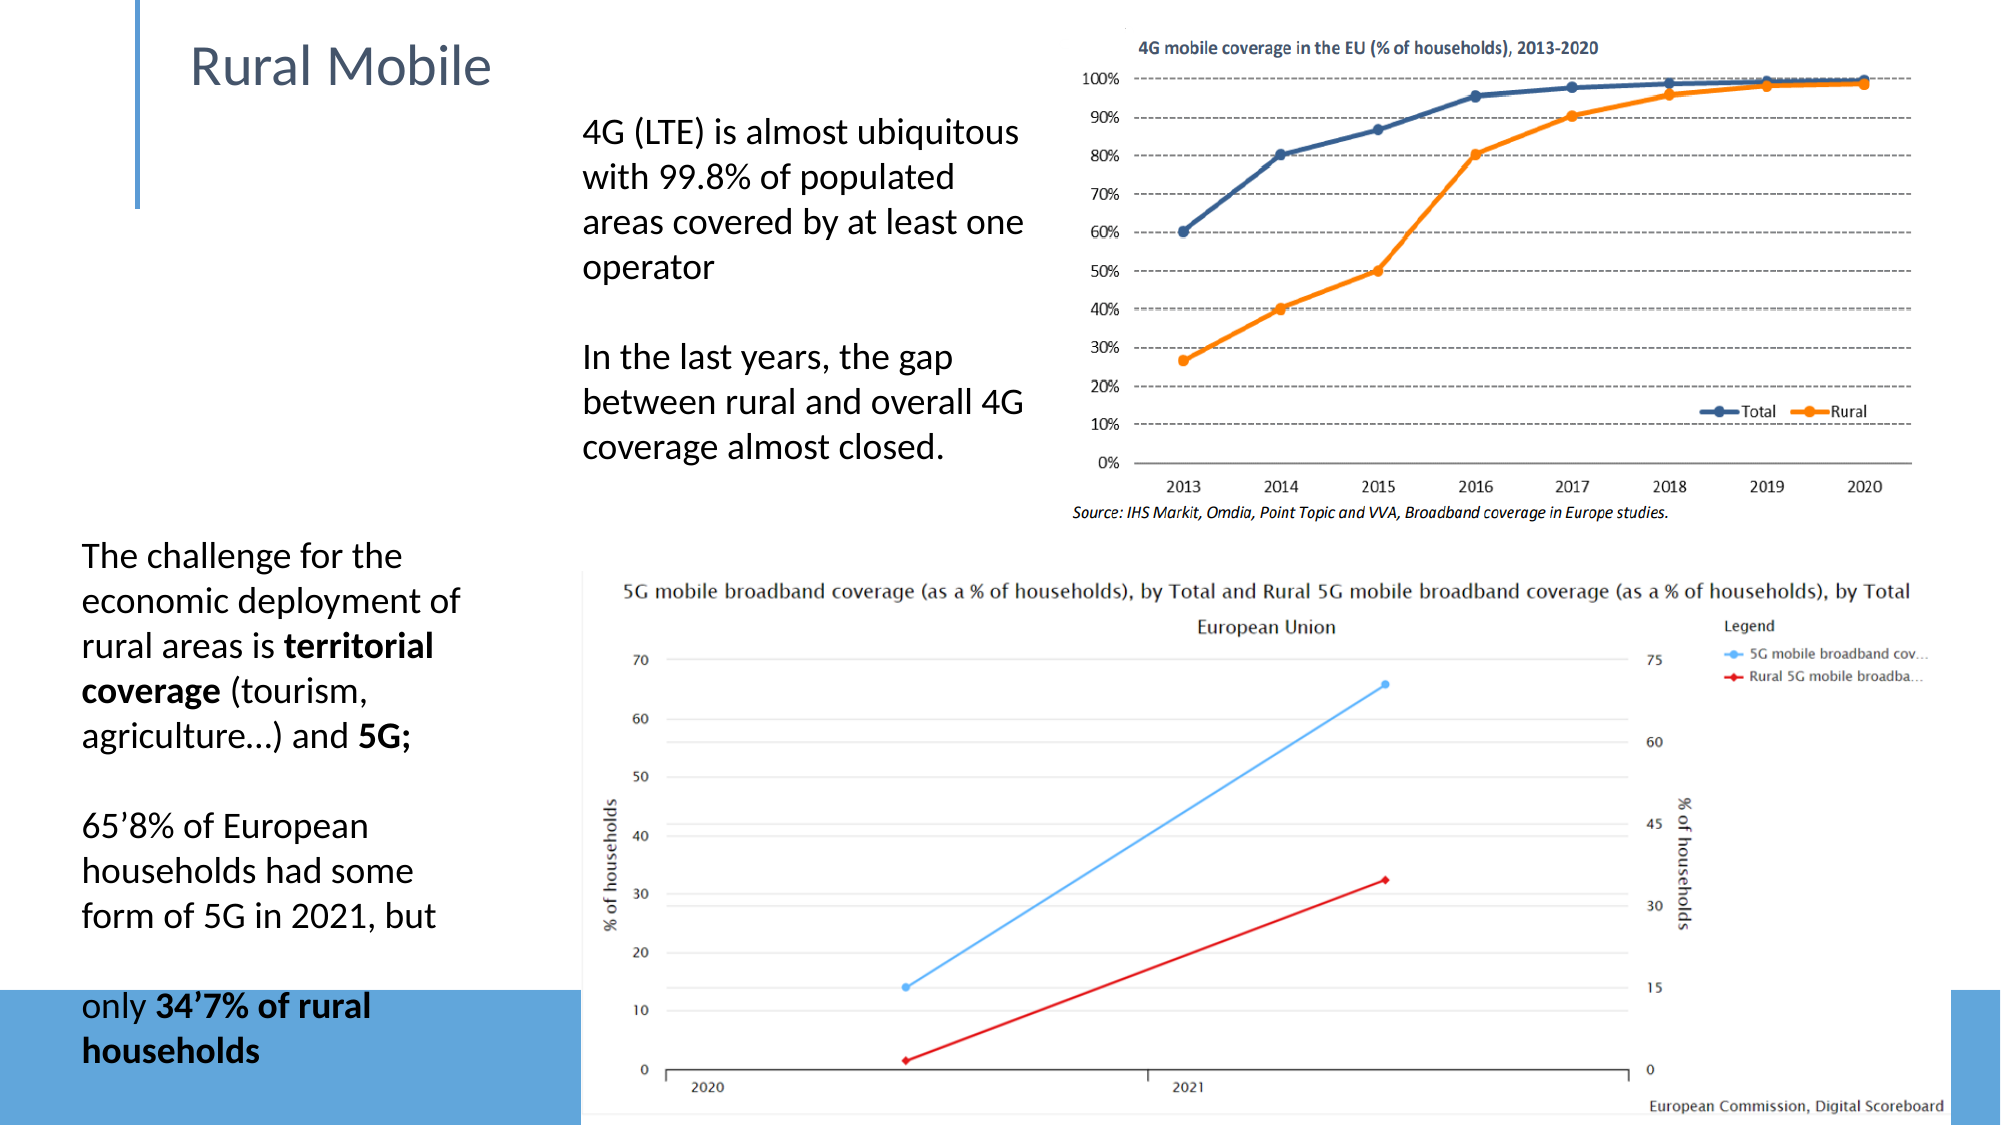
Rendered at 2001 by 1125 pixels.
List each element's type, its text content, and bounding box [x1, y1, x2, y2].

picture [0, 0, 2001, 1125]
text_box The challenge for the economic deployment of rural areas is territorial coverage (tourism, agriculture…) and 5G; 65’8% of European households had some form of 5G in 2021, but only 34’7% of rural households [66, 523, 511, 1079]
text_box 4G (LTE) is almost ubiquitous with 99.8% of populated areas covered by at least one operator In the last years, the gap between rural and overall 4G coverage almost closed. [567, 99, 1047, 475]
text_box Rural Mobile [175, 20, 508, 105]
